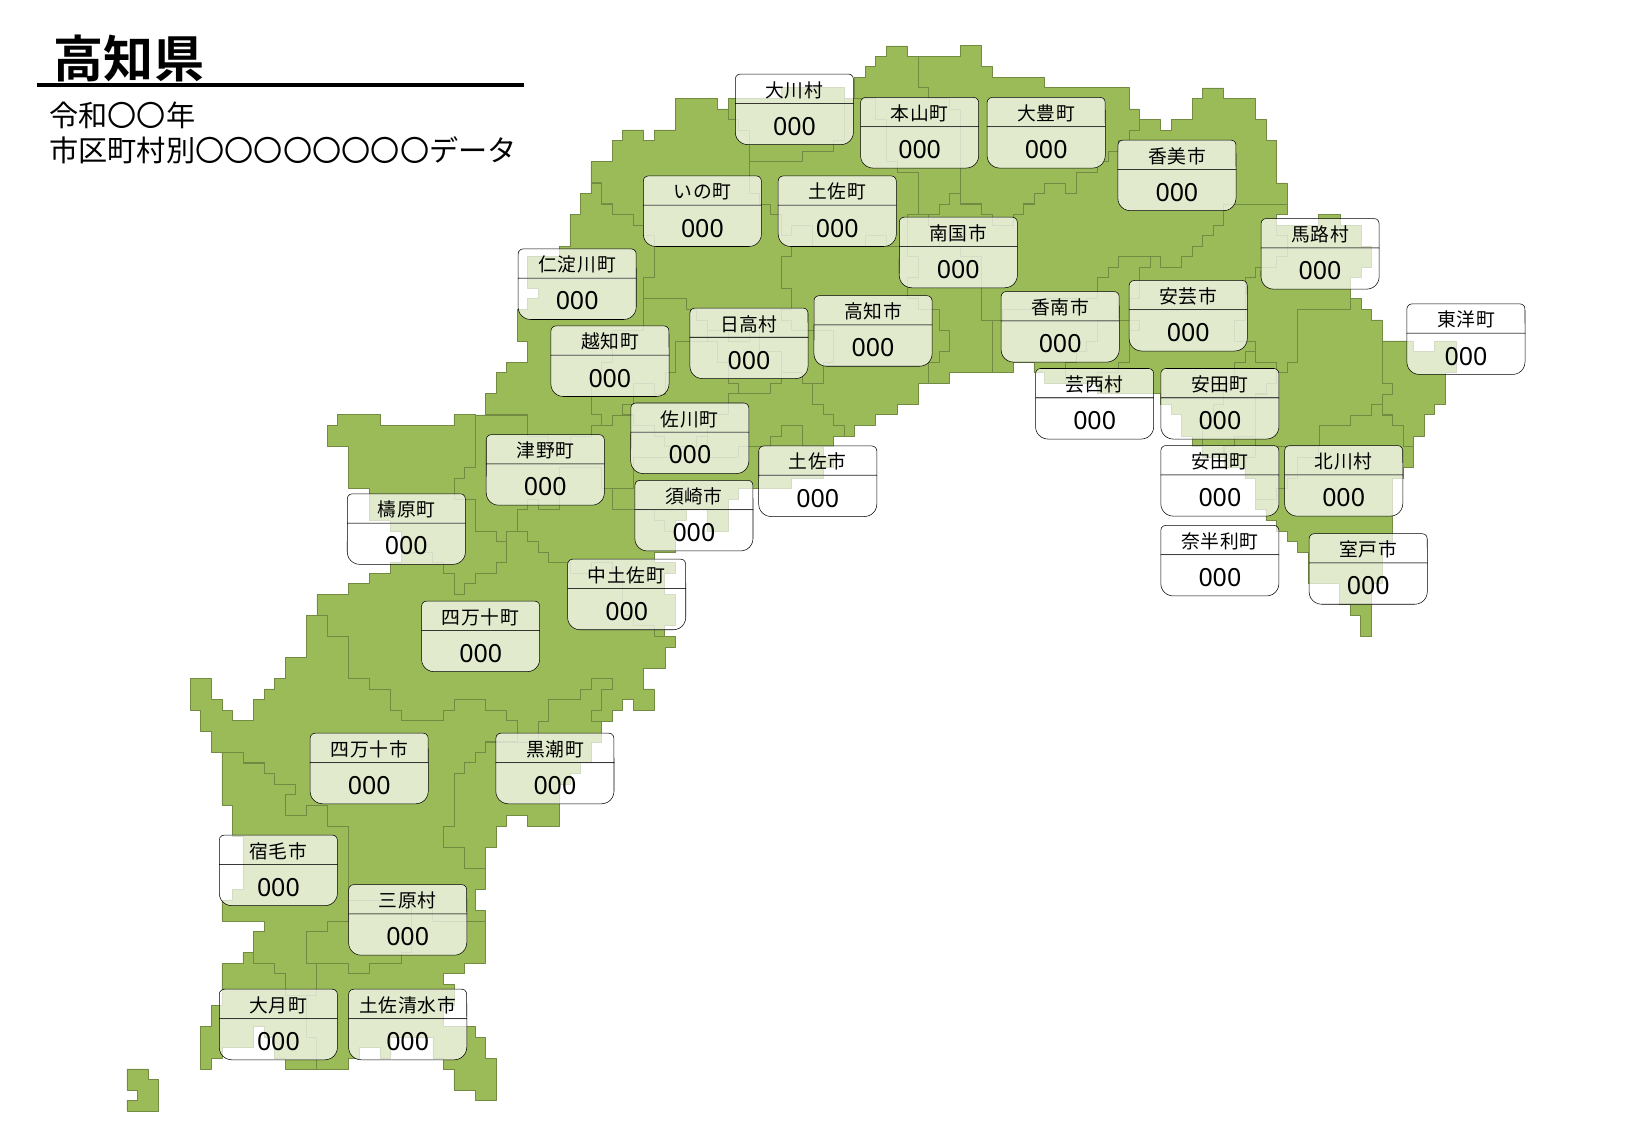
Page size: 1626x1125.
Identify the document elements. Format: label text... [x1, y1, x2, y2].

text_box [1406, 303, 1526, 375]
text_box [348, 989, 467, 1061]
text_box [1160, 525, 1280, 597]
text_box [1160, 368, 1280, 440]
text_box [777, 175, 897, 247]
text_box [1308, 533, 1428, 605]
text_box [567, 558, 686, 631]
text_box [550, 325, 670, 397]
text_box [517, 248, 637, 320]
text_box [309, 733, 429, 805]
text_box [1260, 218, 1380, 290]
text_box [348, 884, 467, 956]
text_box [643, 175, 762, 247]
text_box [495, 733, 615, 805]
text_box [1160, 447, 1280, 517]
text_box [1128, 280, 1248, 352]
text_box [860, 97, 979, 169]
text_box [758, 445, 878, 517]
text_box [1035, 368, 1154, 440]
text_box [421, 600, 540, 672]
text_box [347, 493, 466, 565]
text_box 令和〇〇年 市区町村別〇〇〇〇〇〇〇〇データ [34, 89, 121, 175]
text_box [735, 73, 854, 145]
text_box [630, 402, 750, 474]
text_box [126, 45, 1457, 1112]
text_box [899, 216, 1018, 289]
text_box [986, 97, 1106, 169]
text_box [219, 834, 338, 906]
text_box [485, 434, 605, 506]
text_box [219, 989, 338, 1061]
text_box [813, 295, 933, 367]
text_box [689, 307, 809, 379]
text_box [634, 481, 754, 552]
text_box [1000, 291, 1120, 363]
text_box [1117, 139, 1237, 211]
text_box 高知県 [39, 20, 219, 83]
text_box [1284, 445, 1404, 517]
